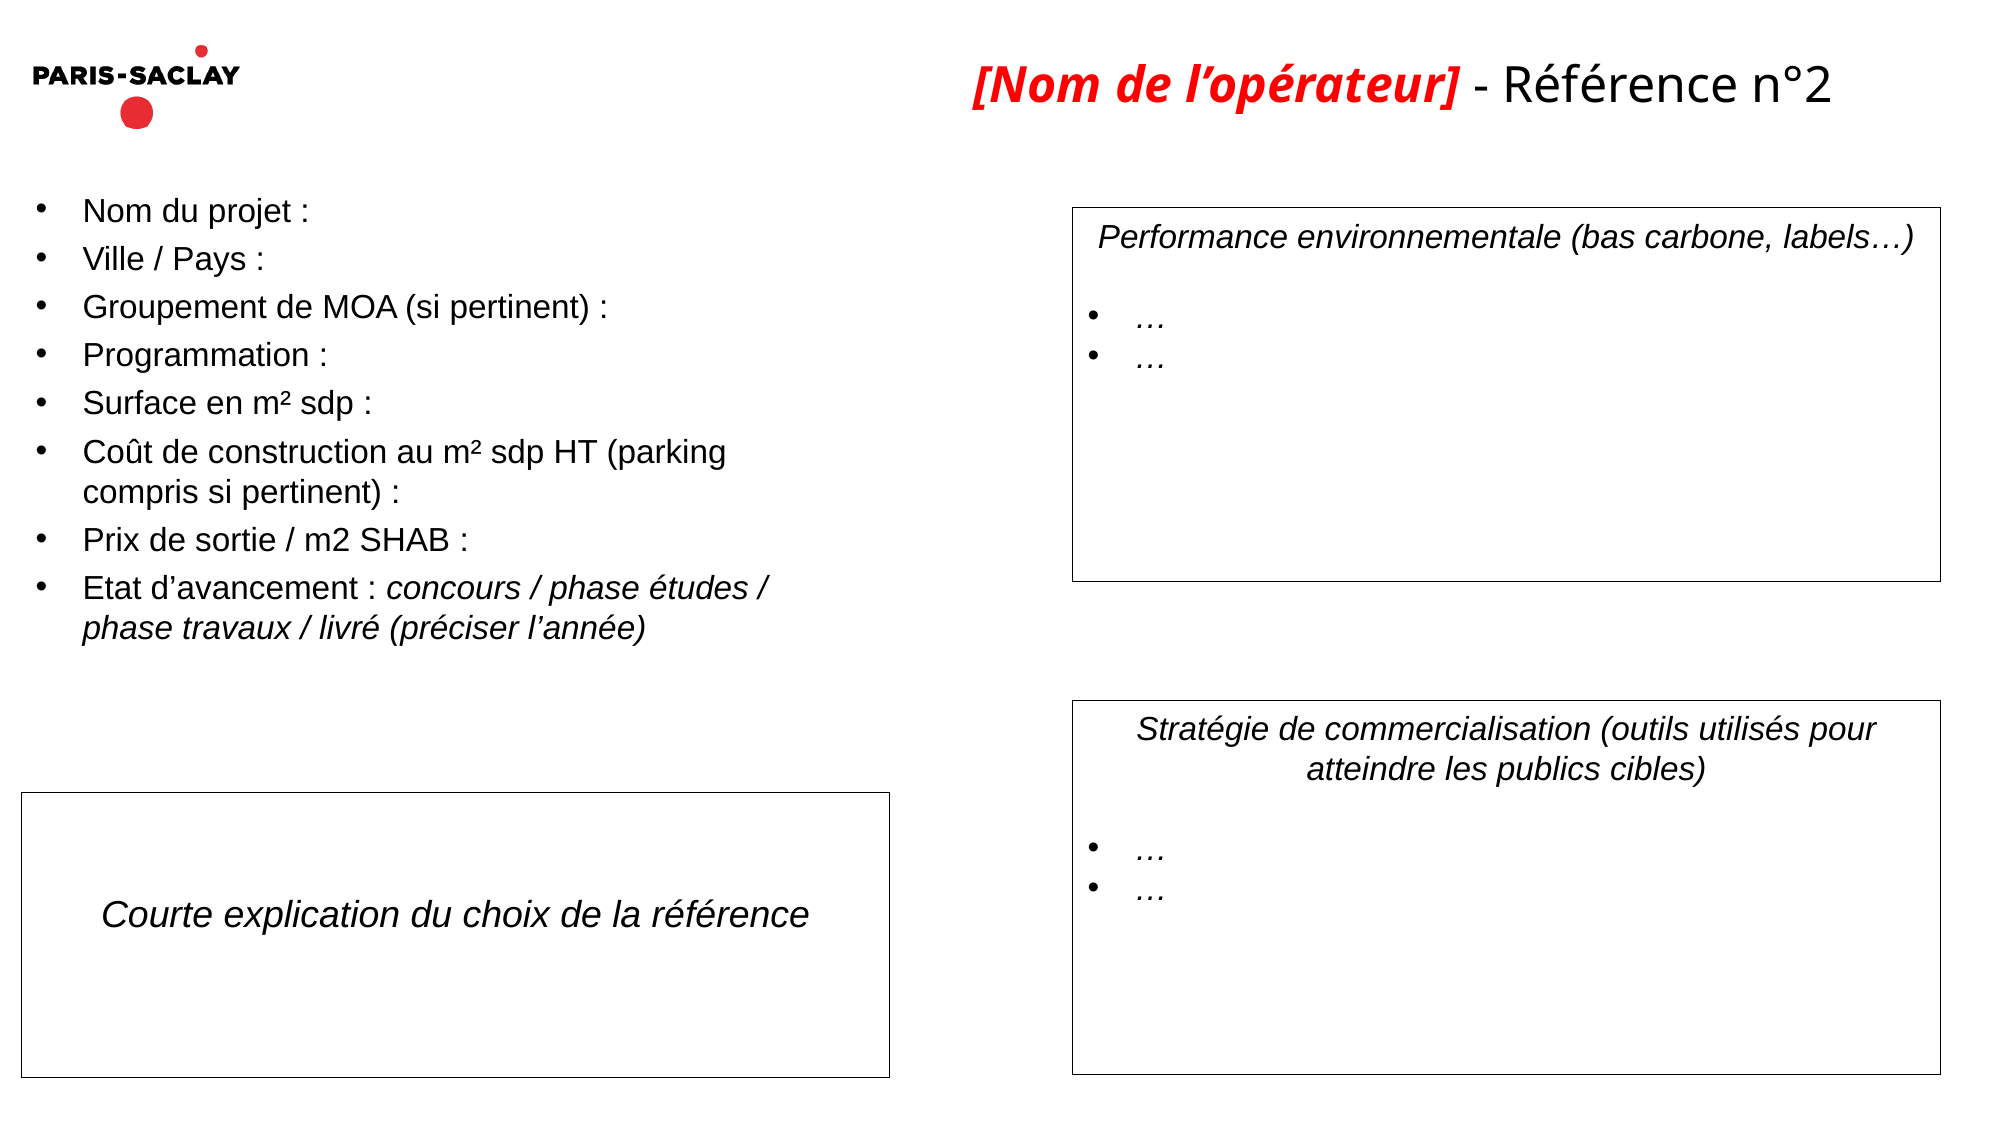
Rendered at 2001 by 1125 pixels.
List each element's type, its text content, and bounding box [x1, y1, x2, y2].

text_box [Nom de l’opérateur] - Référence n°2 [958, 44, 2000, 120]
picture [0, 18, 273, 155]
text_box Nom du projet : Ville / Pays : Groupement de MOA (si pertinent) : Programmation : Surface en m² sdp : Coût de construction au m² sdp HT (parking compris si pertinent) : Prix de sortie / m2 SHAB : Etat d’avancement : concours / phase études / phase travaux / livré (préciser l’année) [20, 181, 853, 699]
text_box Courte explication du choix de la référence [21, 792, 890, 1078]
text_box Stratégie de commercialisation (outils utilisés pour atteindre les publics cibles) … … [1072, 700, 1941, 1075]
text_box Performance environnementale (bas carbone, labels…) … … [1072, 207, 1941, 582]
